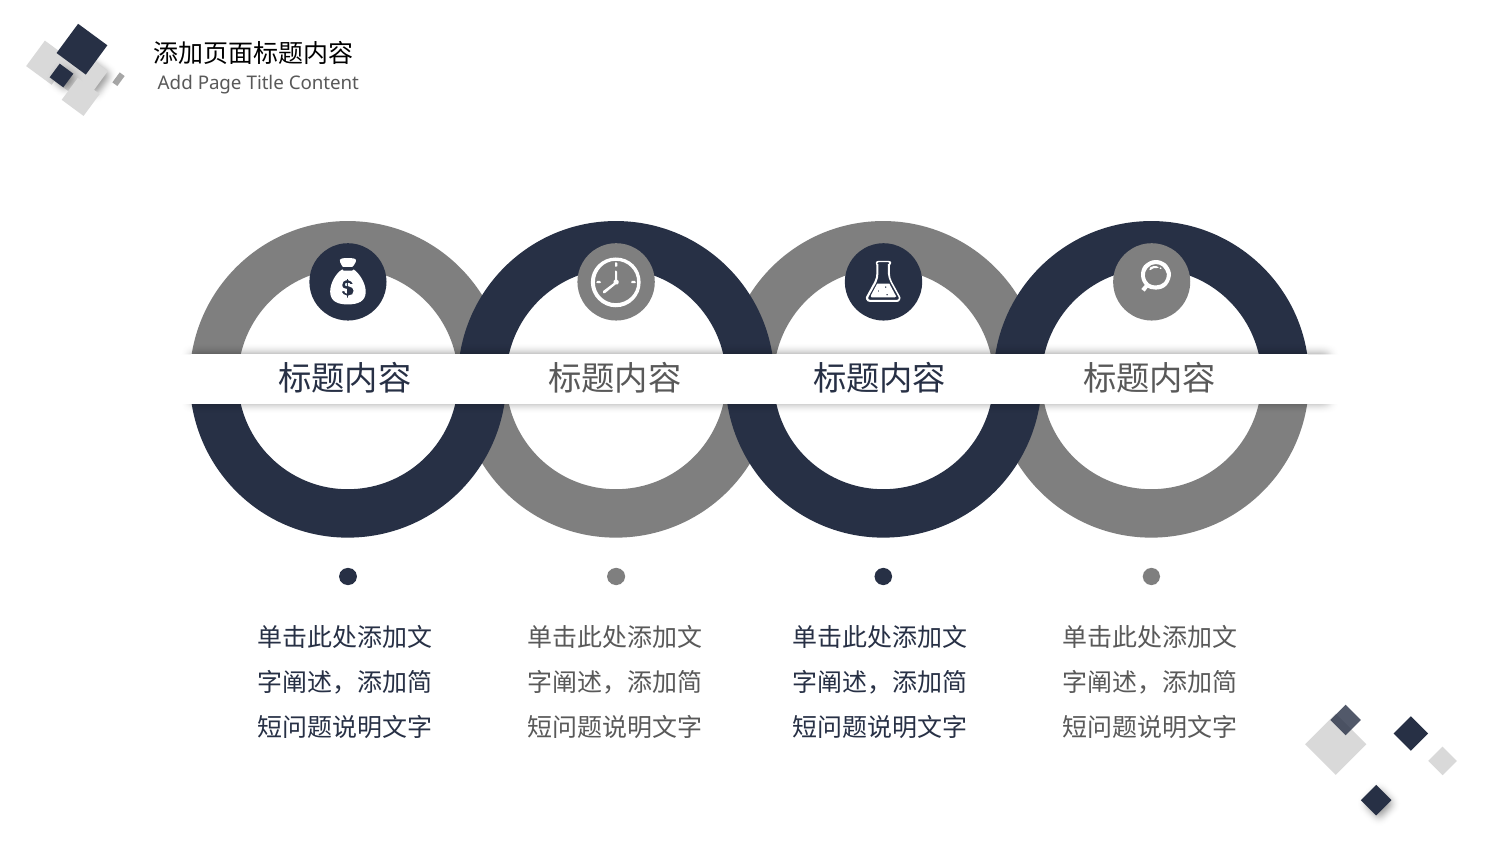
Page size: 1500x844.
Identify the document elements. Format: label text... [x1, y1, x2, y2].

text_box 单击此处添加文字阐述，添加简短问题说明文字 [1041, 598, 1258, 749]
text_box [607, 567, 626, 586]
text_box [1313, 708, 1453, 812]
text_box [10, 220, 1489, 538]
text_box 单击此处添加文字阐述，添加简短问题说明文字 [771, 598, 988, 749]
text_box 单击此处添加文字阐述，添加简短问题说明文字 [506, 598, 724, 749]
text_box [339, 567, 357, 586]
text_box [1142, 567, 1161, 586]
text_box [874, 567, 893, 586]
text_box 单击此处添加文字阐述，添加简短问题说明文字 [236, 598, 454, 749]
text_box 添加页面标题内容 [139, 30, 369, 76]
text_box Add Page Title Content [142, 63, 374, 101]
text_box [32, 36, 115, 116]
